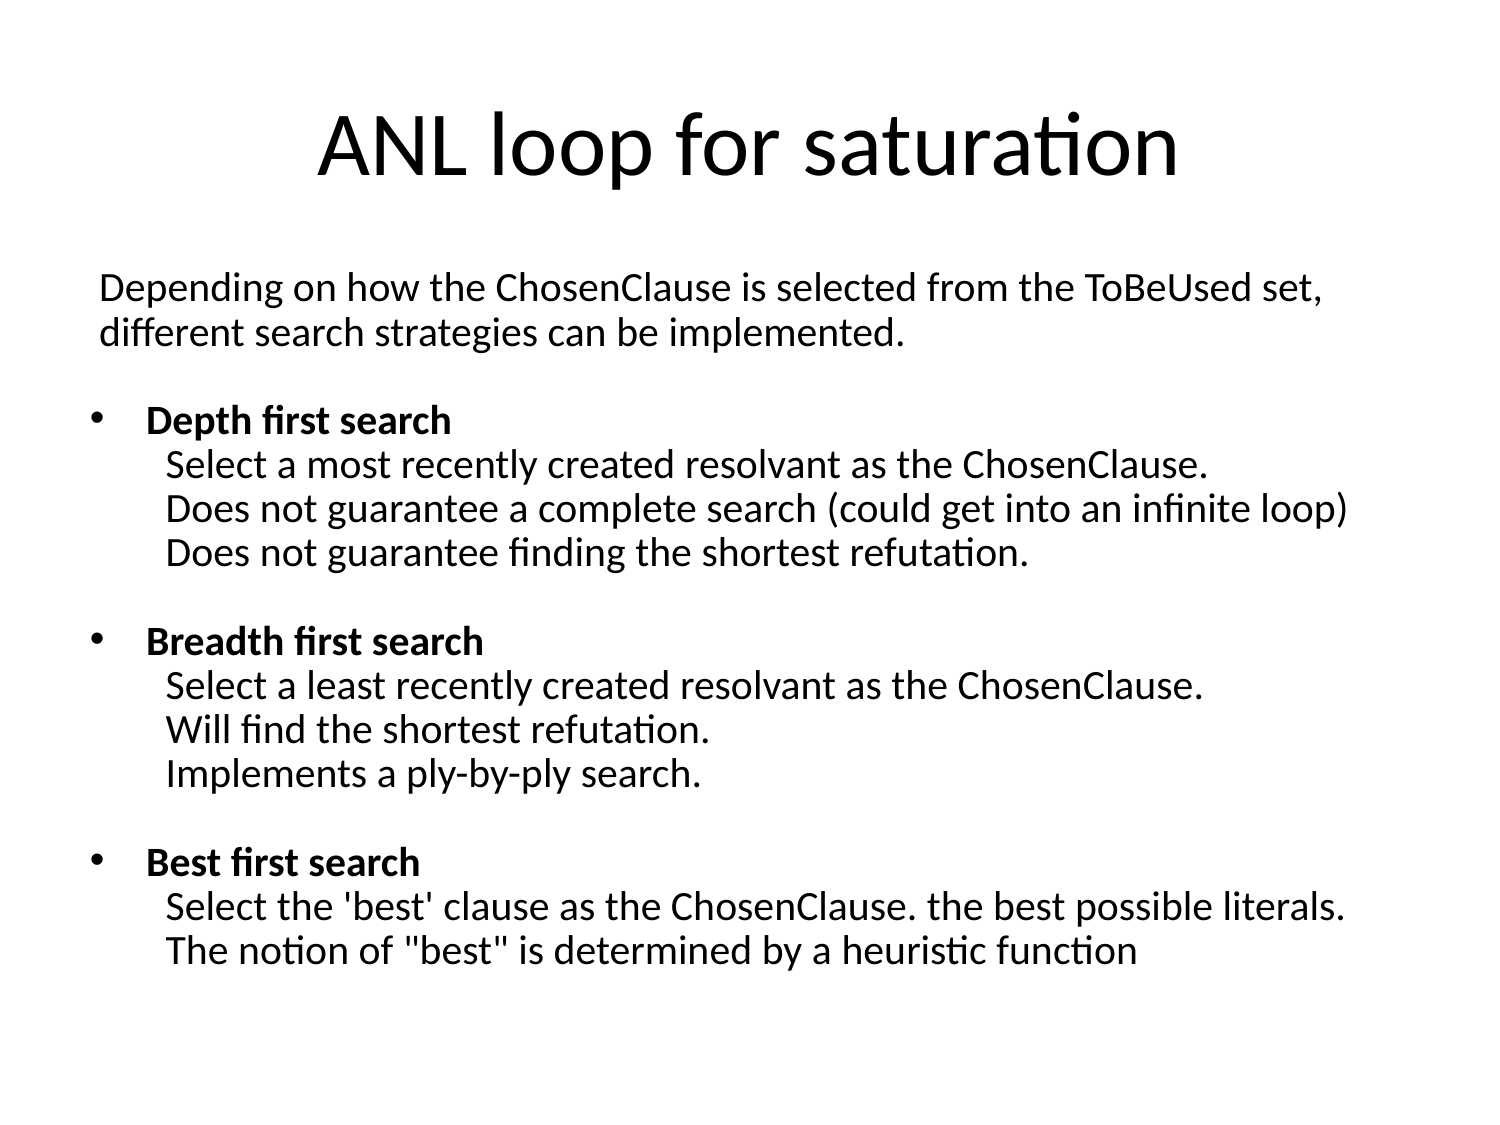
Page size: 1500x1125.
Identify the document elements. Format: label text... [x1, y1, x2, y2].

title ANL loop for saturation [75, 45, 1425, 233]
text_box Depending on how the ChosenClause is selected from the ToBeUsed set, different search strategies can be implemented. Depth first search Select a most recently created resolvant as the ChosenClause. Does not guarantee a complete search (could get into an infinite loop) Does not guarantee finding the shortest refutation. Breadth first search Select a least recently created resolvant as the ChosenClause. Will find the shortest refutation. Implements a ply-by-ply search. Best first search Select the 'best' clause as the ChosenClause. the best possible literals. The notion of "best" is determined by a heuristic function [74, 262, 1425, 1005]
